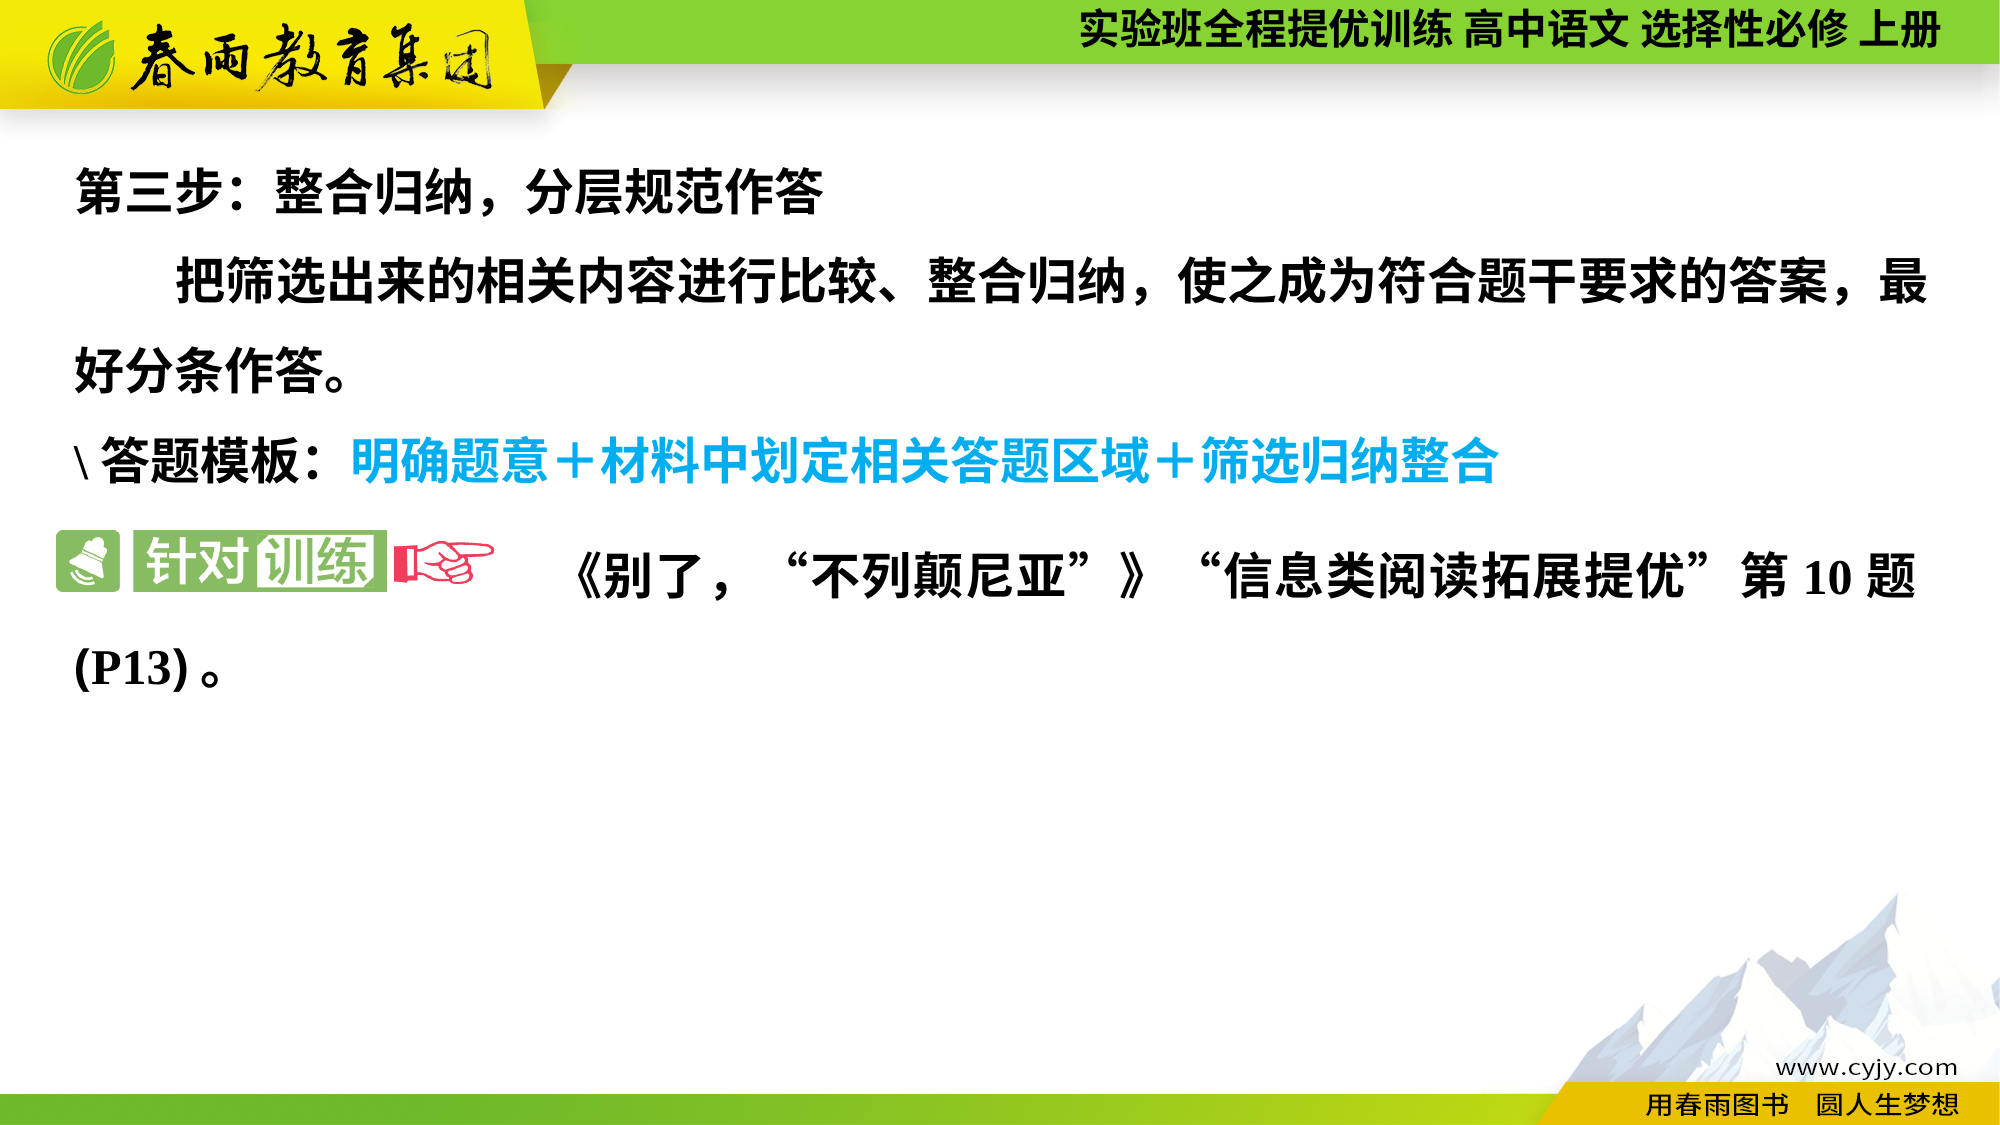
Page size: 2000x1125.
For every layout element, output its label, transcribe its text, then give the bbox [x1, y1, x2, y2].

picture [0, 0, 2000, 1125]
text_box 《别了，“不列颠尼亚”》“信息类阅读拓展提优”第10题(P13)。 [59, 507, 1944, 703]
list 第三步：整合归纳，分层规范作答 把筛选出来的相关内容进行比较、整合归纳，使之成为符合题干要求的答案，最好分条作答。 \答题模板：明确题意＋材料中划定相关答题区域＋筛选归纳整合 [59, 122, 1944, 502]
